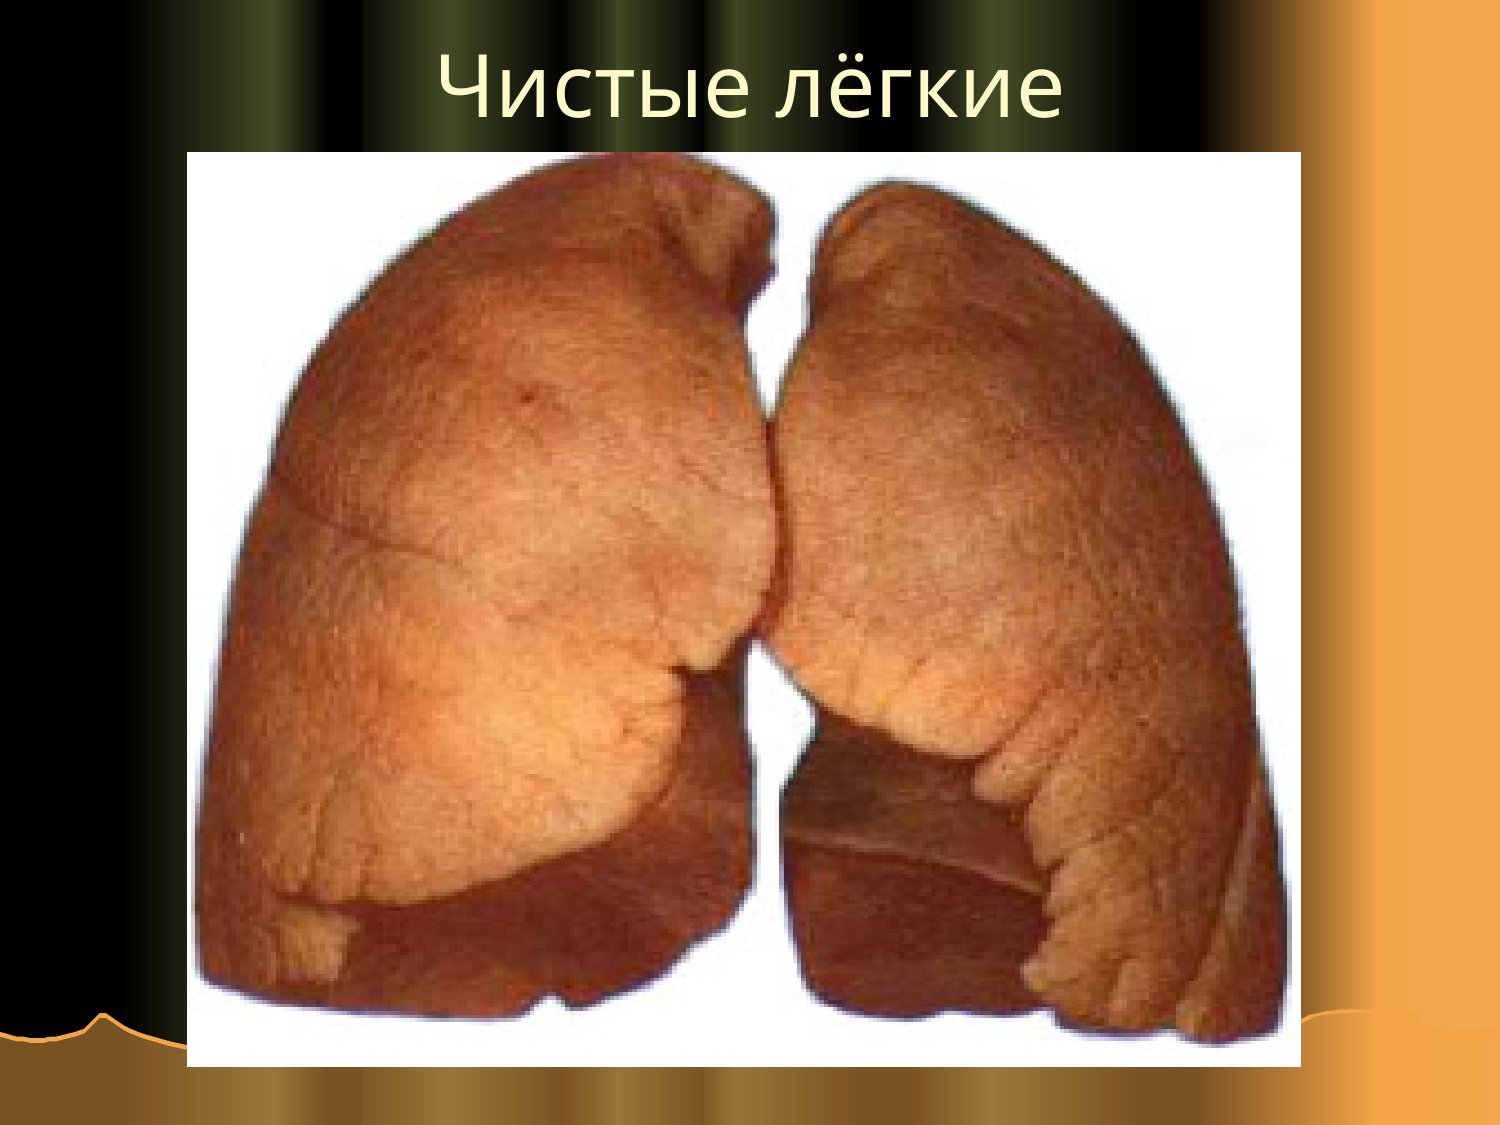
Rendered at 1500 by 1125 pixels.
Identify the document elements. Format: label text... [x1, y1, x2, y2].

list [187, 152, 1301, 1067]
title Чистые лёгкие [74, 0, 1426, 165]
